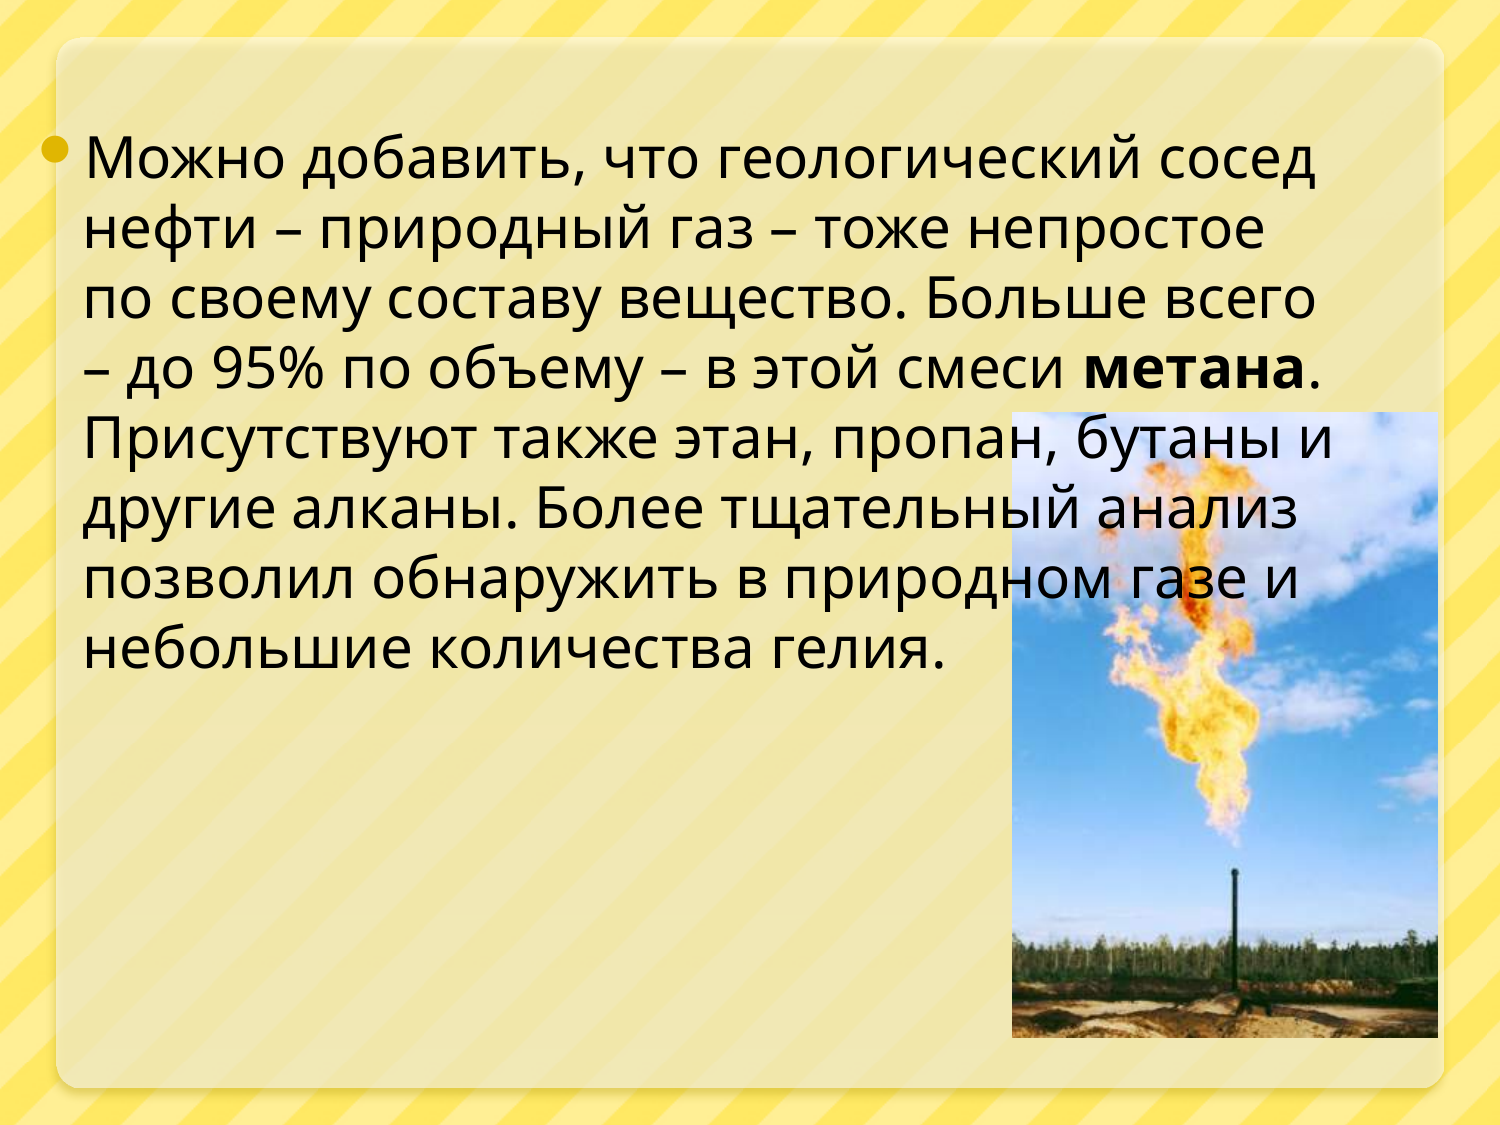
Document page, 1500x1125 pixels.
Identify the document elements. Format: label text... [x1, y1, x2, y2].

list Можно добавить, что геологический сосед нефти – природный газ – тоже непростое по своему составу вещество. Больше всего – до 95% по объему – в этой смеси метана. Присутствуют также этан, пропан, бутаны и другие алканы. Более тщательный анализ позволил обнаружить в природном газе и небольшие количества гелия. [0, 112, 1350, 855]
picture [1012, 412, 1438, 1038]
